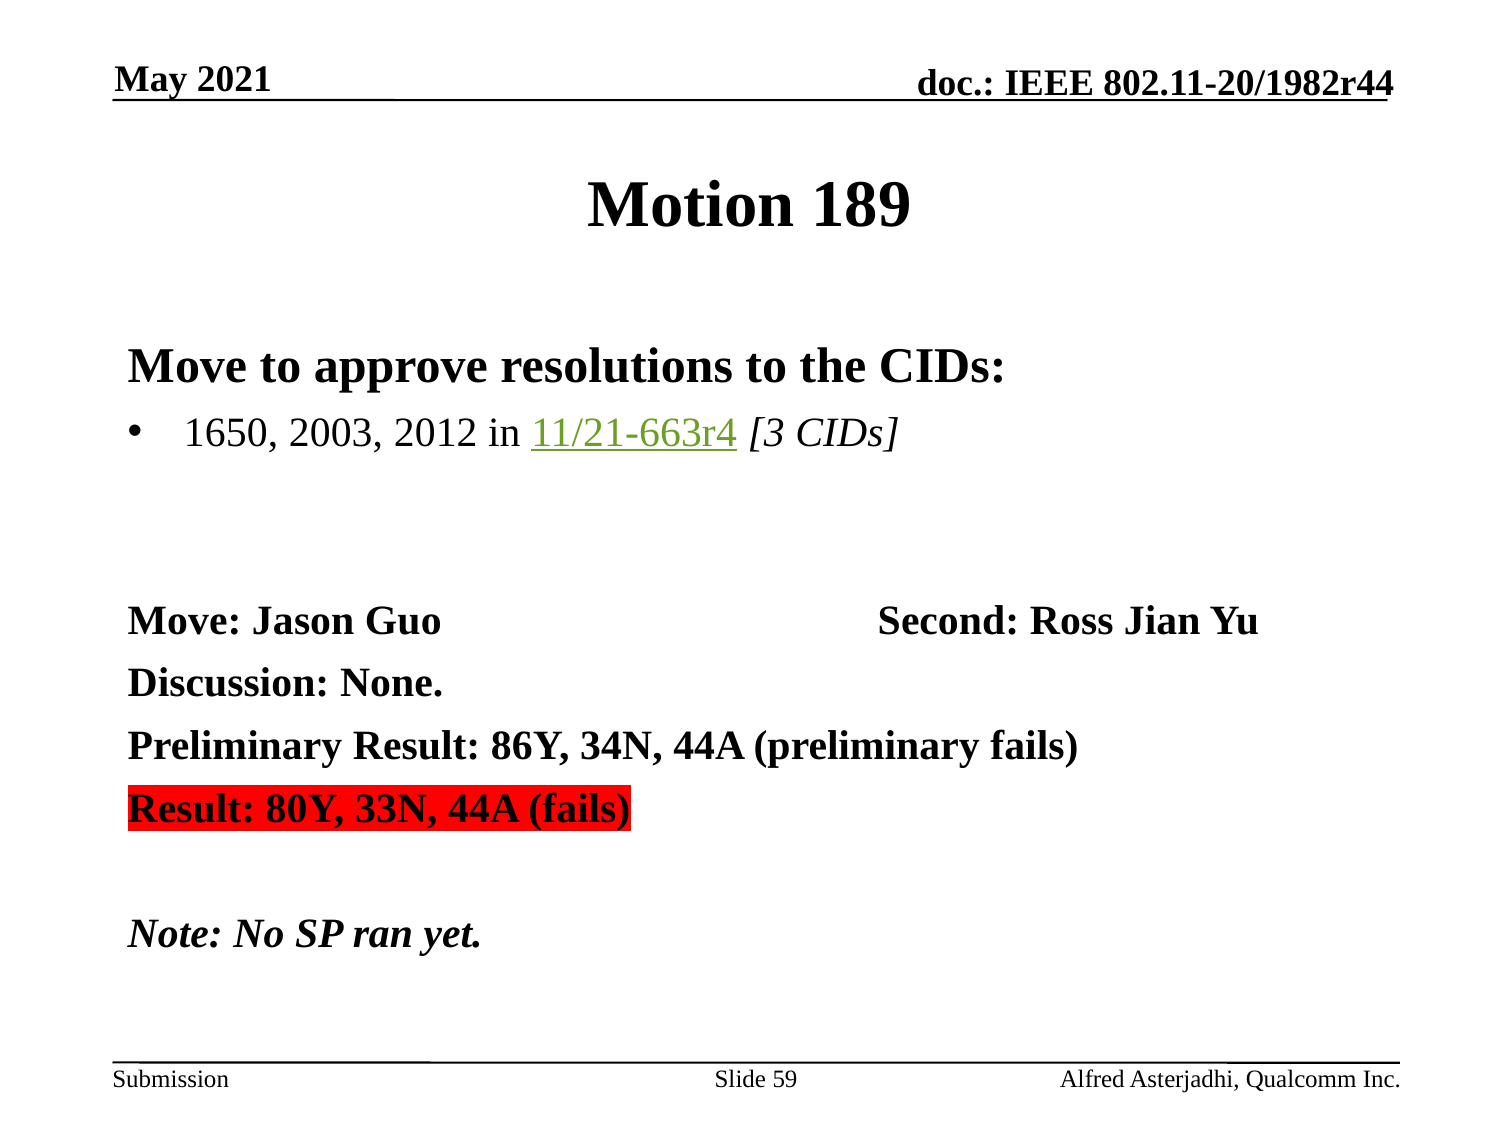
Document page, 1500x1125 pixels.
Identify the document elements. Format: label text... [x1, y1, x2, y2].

slide_number Slide 59 [712, 1061, 800, 1123]
footer Alfred Asterjadhi, Qualcomm Inc. [878, 1061, 1402, 1093]
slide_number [114, 54, 423, 100]
list Move to approve resolutions to the CIDs: 1650, 2003, 2012 in 11/21-663r4 [3 CIDs] Move: Jason Guo Second: Ross Jian Yu Discussion: None. Preliminary Result: 86Y, 34N, 44A (preliminary fails) Result: 80Y, 33N, 44A (fails) Note: No SP ran yet. [112, 324, 1388, 1000]
title Motion 189 [112, 112, 1388, 288]
